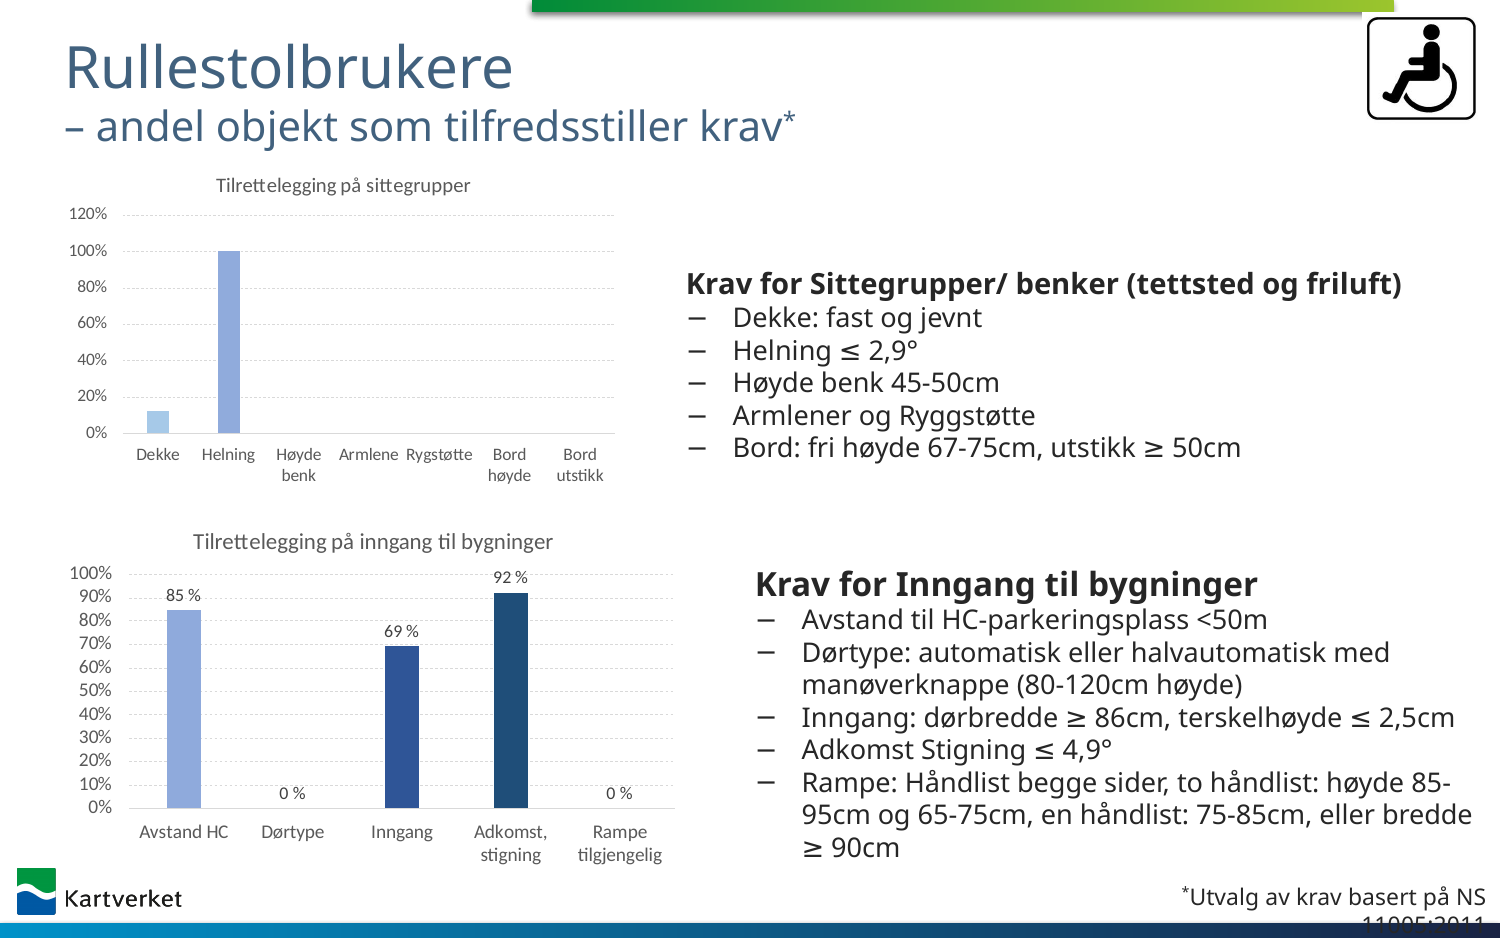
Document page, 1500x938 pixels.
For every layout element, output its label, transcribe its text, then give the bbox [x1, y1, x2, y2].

text_box Rullestolbrukere – andel objekt som tilfredsstiller krav* [49, 25, 1431, 158]
text_box Krav for Sittegrupper/ benker (tettsted og friluft) Dekke: fast og jevnt Helning ≤ 2,9° Høyde benk 45-50cm Armlener og Ryggstøtte Bord: fri høyde 67-75cm, utstikk ≥ 50cm [670, 258, 1418, 471]
text_box Krav for Inngang til bygninger Avstand til HC-parkeringsplass <50m Dørtype: automatisk eller halvautomatisk med manøverknappe (80-120cm høyde) Inngang: dørbredde ≥ 86cm, terskelhøyde ≤ 2,5cm Adkomst Stigning ≤ 4,9° Rampe: Håndlist begge sider, to håndlist: høyde 85-95cm og 65-75cm, en håndlist: 75-85cm, eller bredde ≥ 90cm [740, 555, 1491, 870]
picture [1362, 12, 1481, 126]
picture [62, 166, 625, 492]
text_box *Utvalg av krav basert på NS 11005:2011 [1068, 873, 1500, 938]
picture [62, 520, 685, 874]
